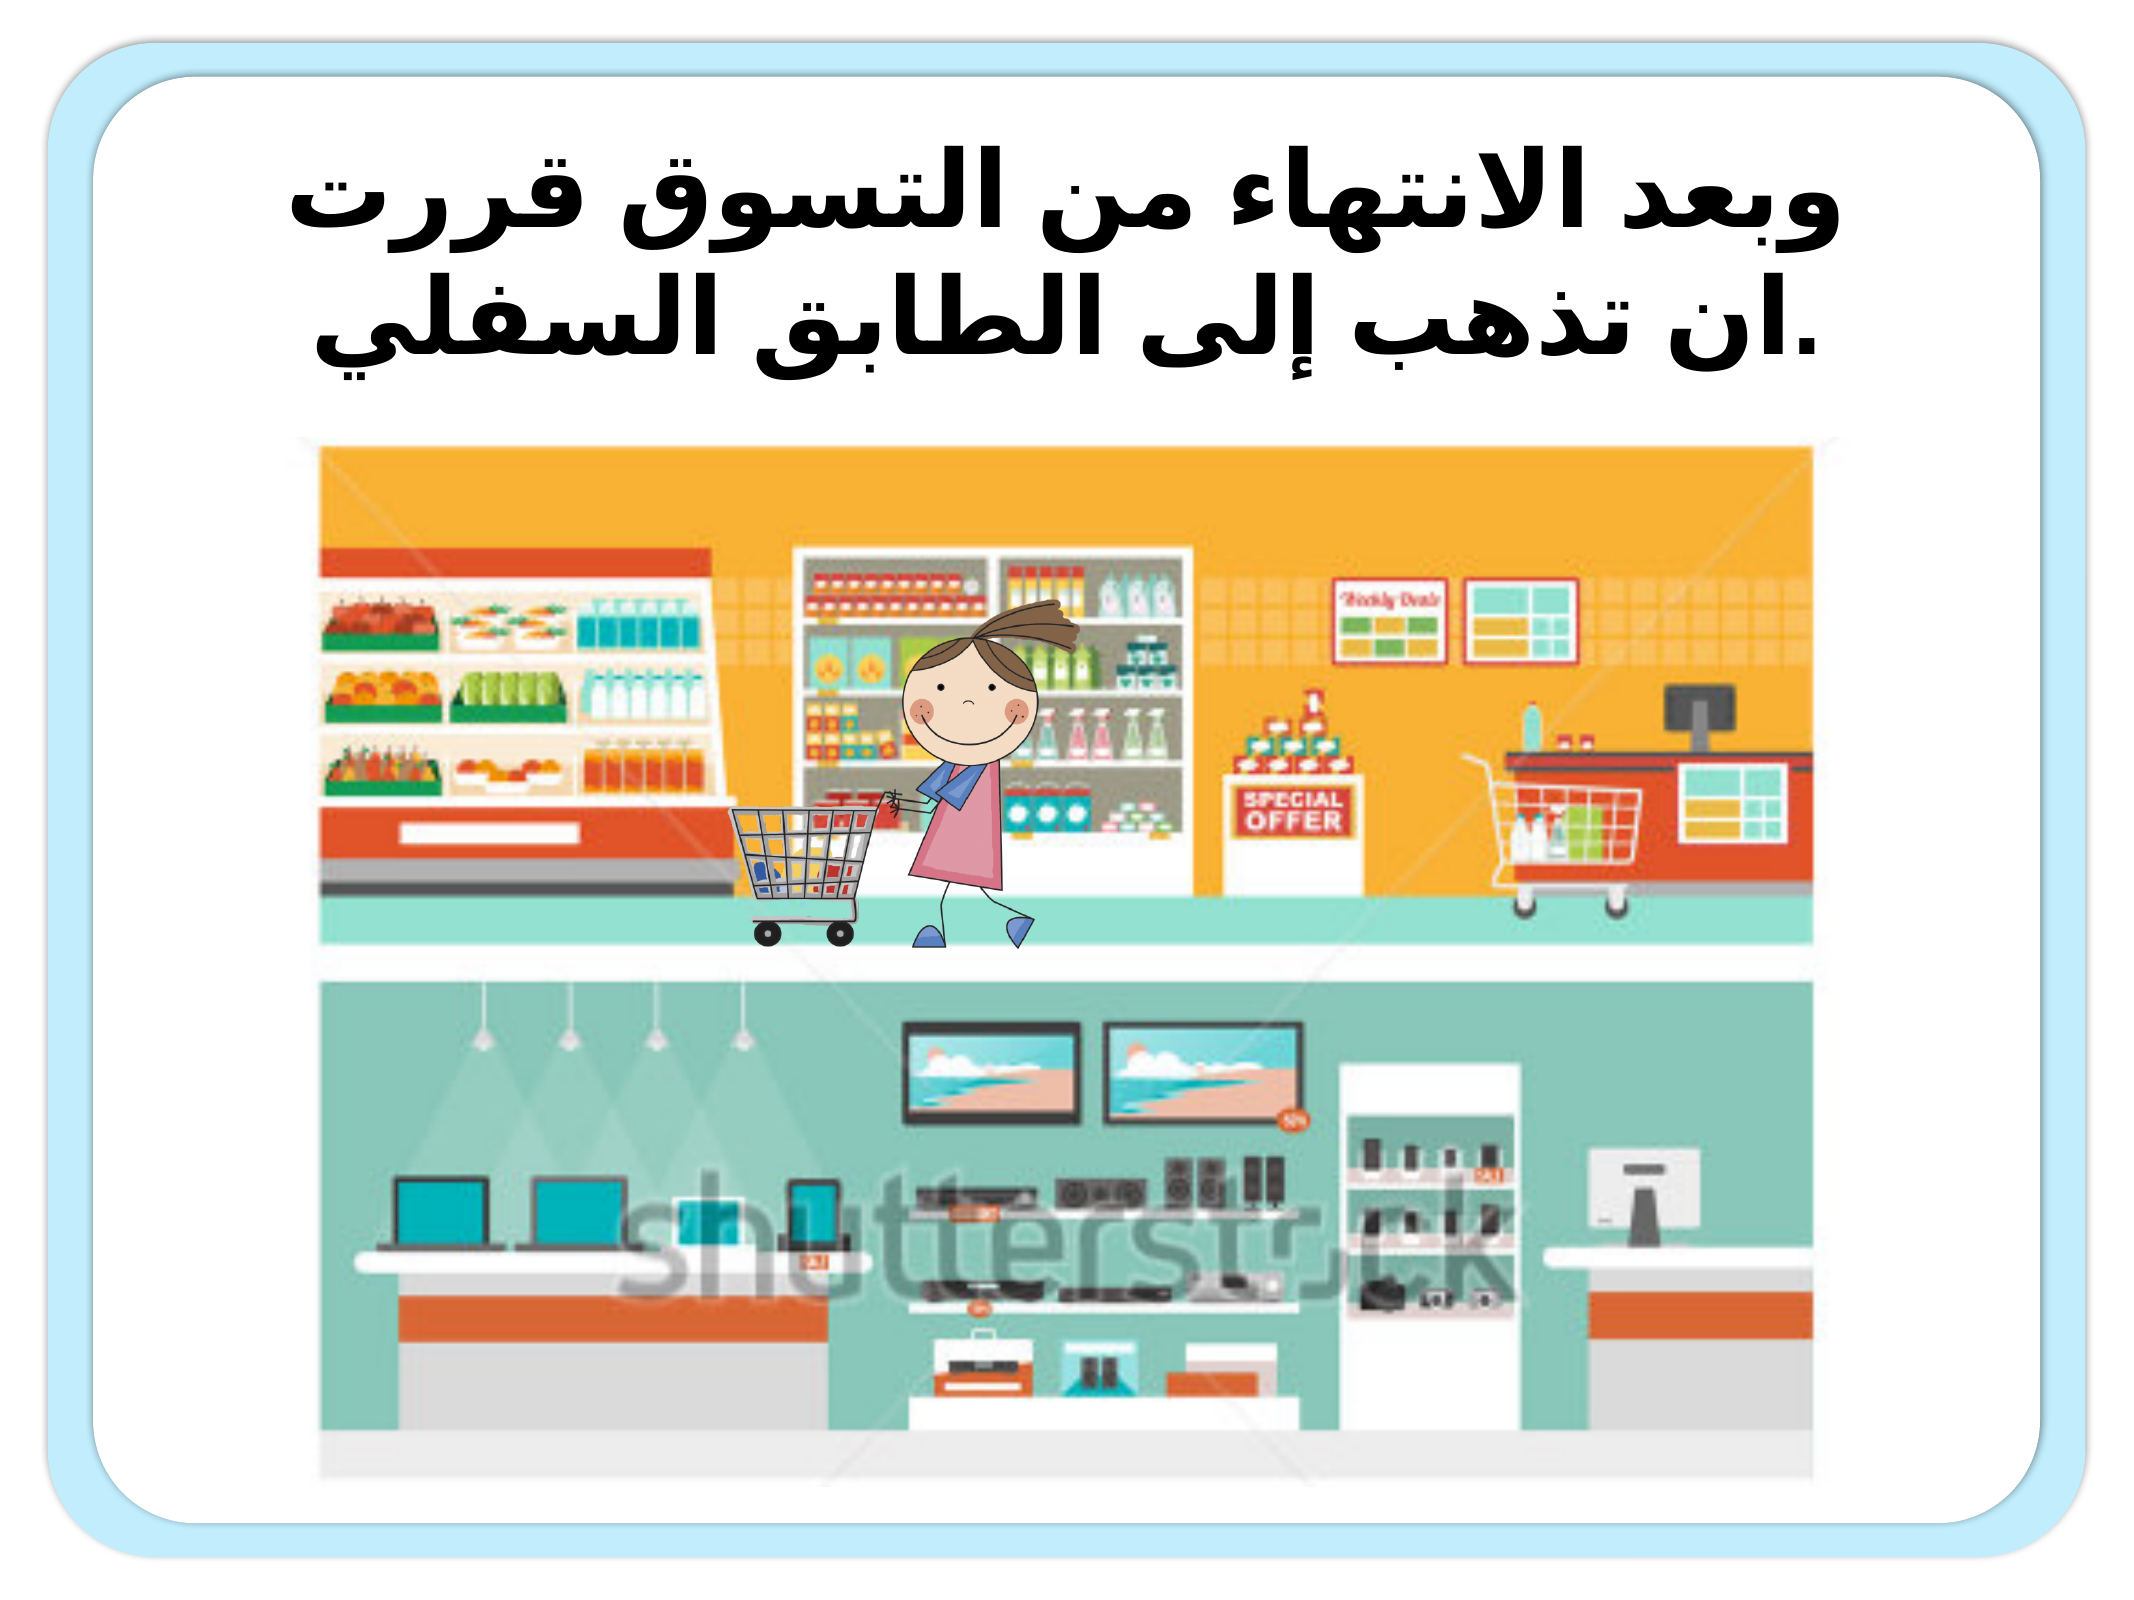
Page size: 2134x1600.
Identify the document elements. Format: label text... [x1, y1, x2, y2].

picture [283, 437, 1851, 1487]
text_box [47, 42, 2086, 1558]
text_box [93, 76, 2041, 1524]
text_box وبعد الانتهاء من التسوق قررت ان تذهب إلى الطابق السفلي. [209, 111, 1924, 424]
